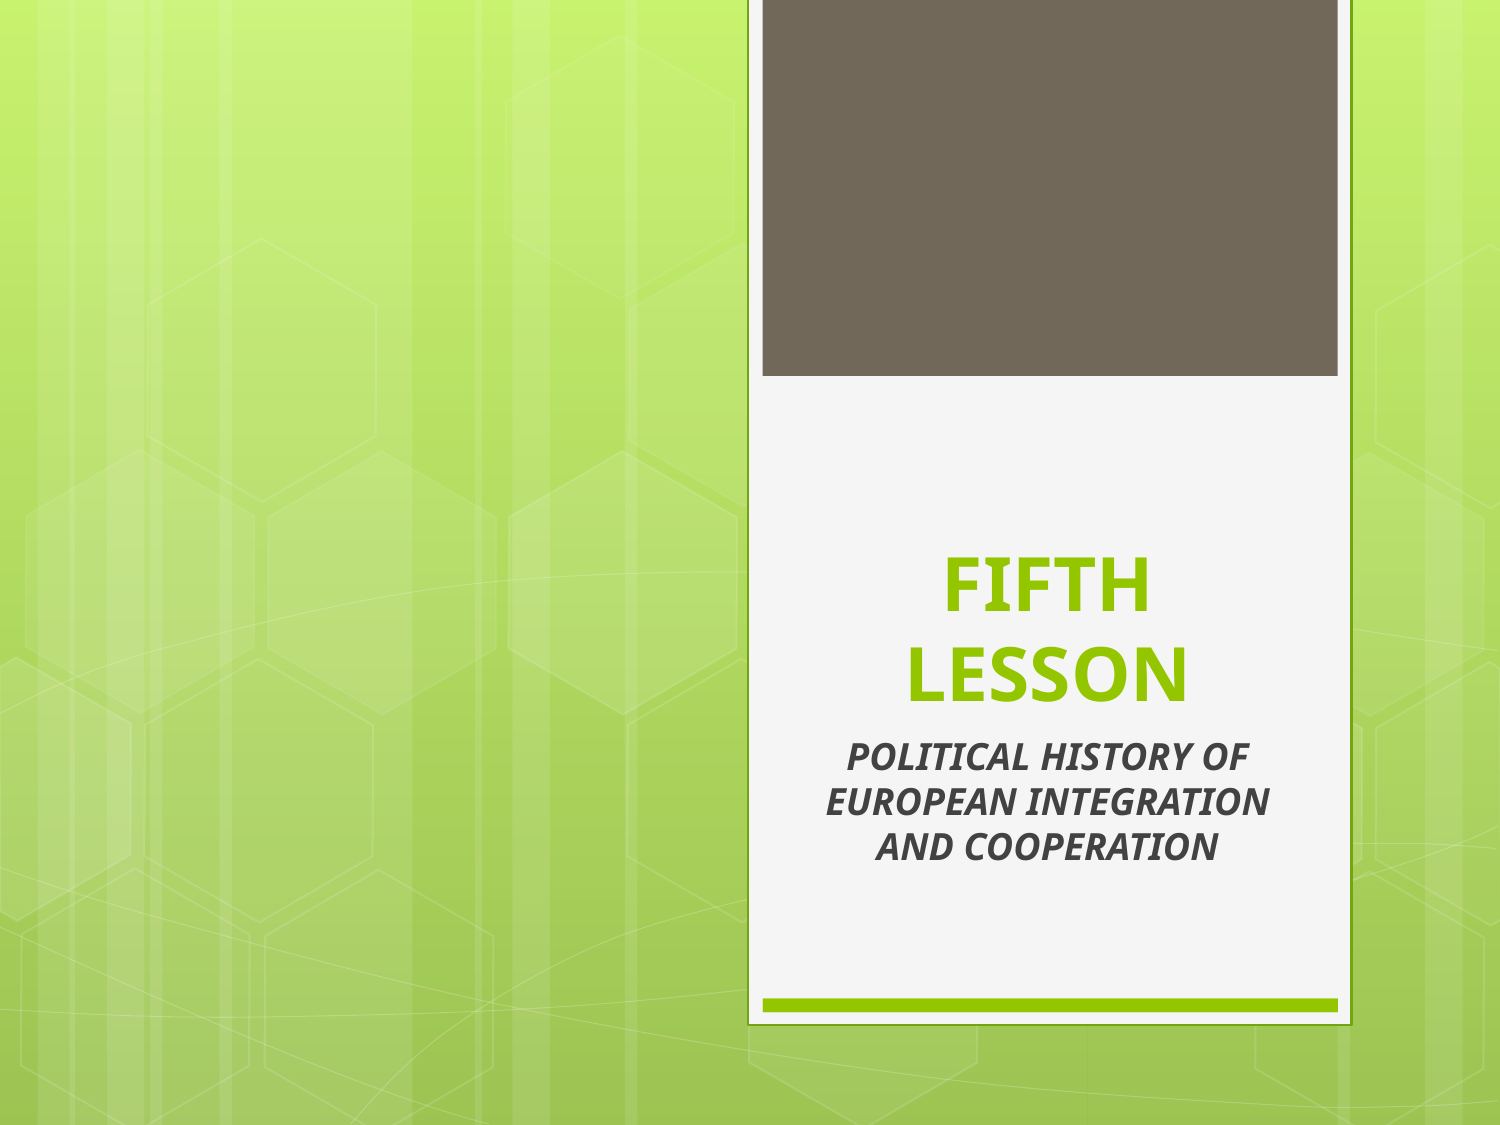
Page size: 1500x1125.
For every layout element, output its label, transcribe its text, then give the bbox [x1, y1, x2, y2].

title FIFTH LESSON [776, 444, 1320, 724]
subtitle POLITICAL HISTORY OF EUROPEAN INTEGRATION AND COOPERATION [776, 725, 1320, 933]
